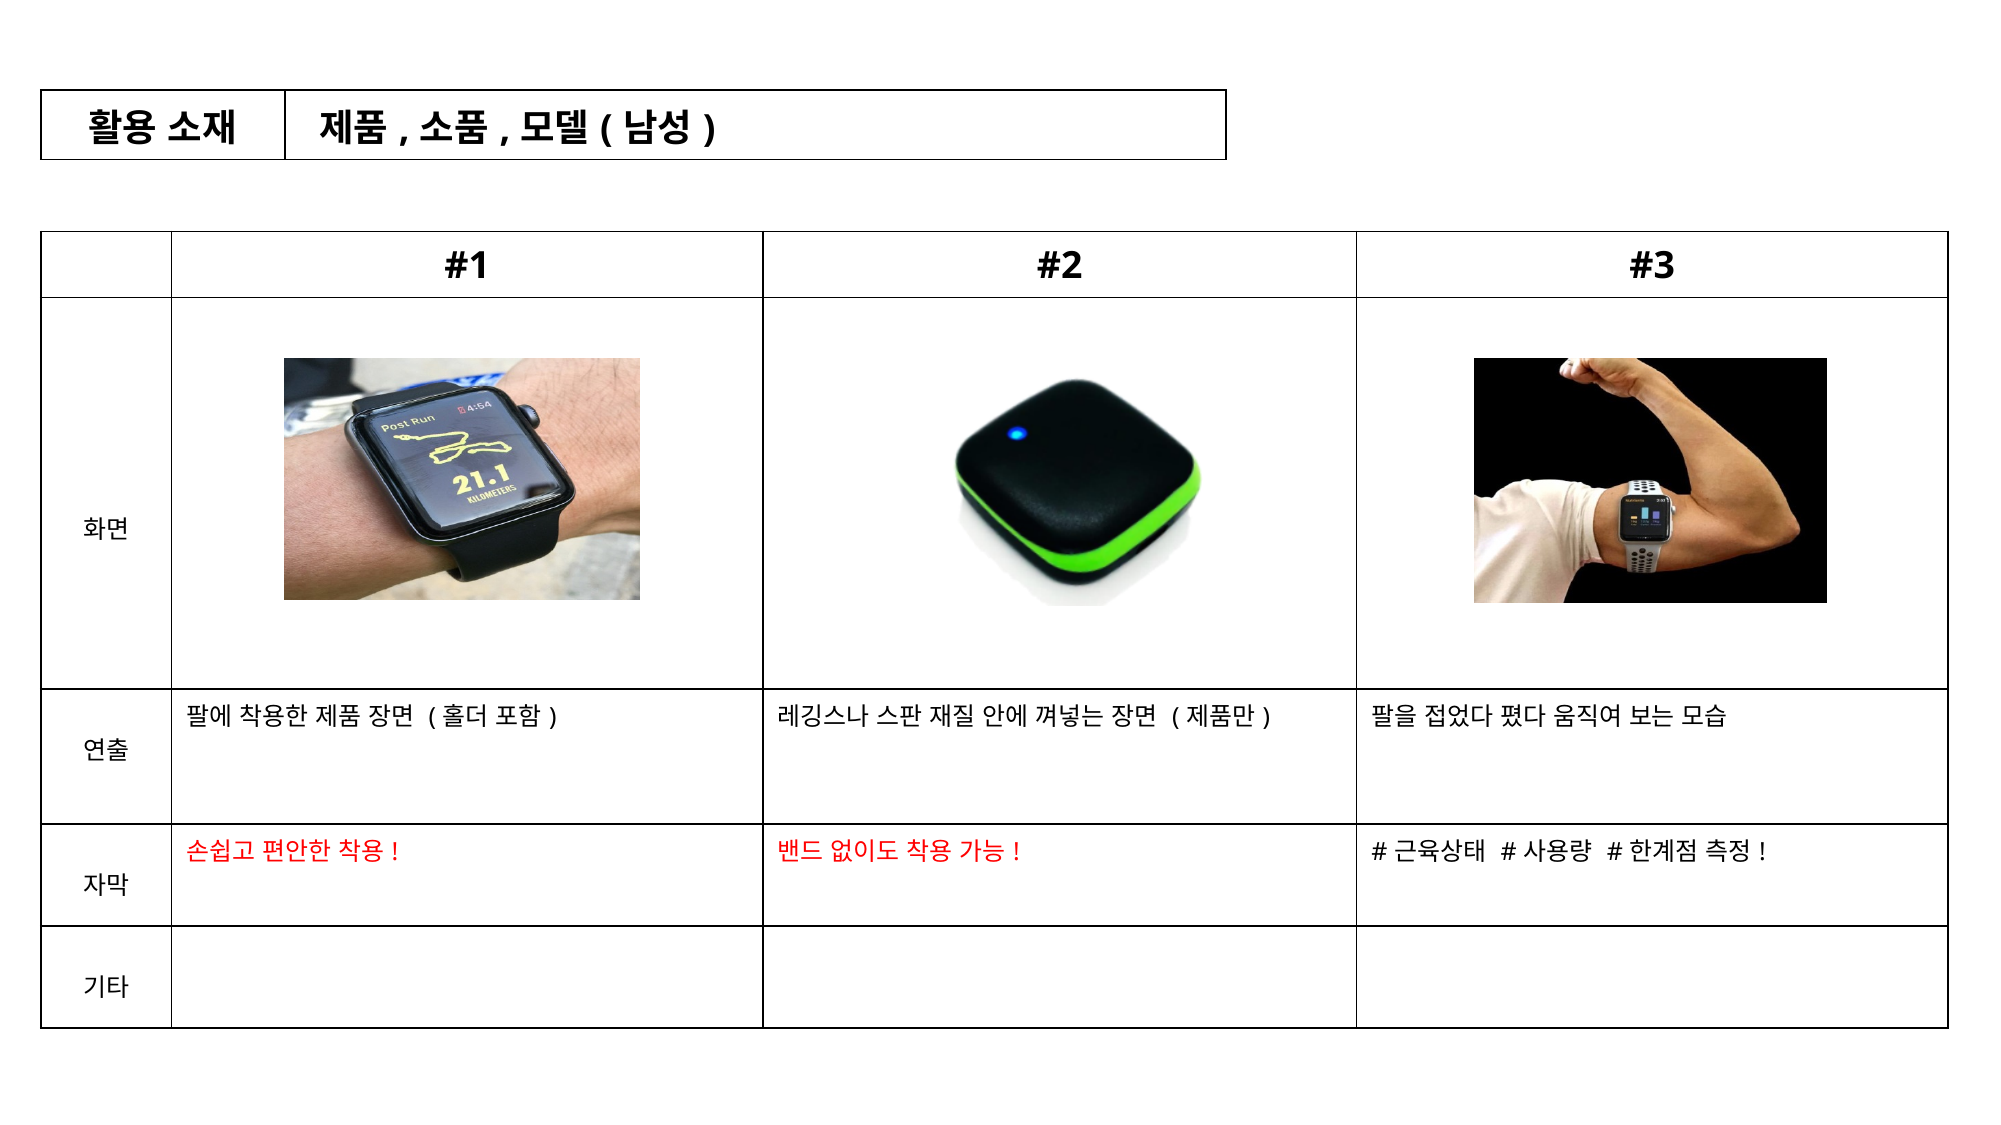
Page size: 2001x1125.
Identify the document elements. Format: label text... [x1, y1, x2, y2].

table_cell 팔에 착용한 제품 장면 (홀더 포함) [172, 690, 762, 823]
table_header #2 [764, 232, 1356, 297]
table_cell #근육상태 #사용량 #한계점 측정! [1357, 825, 1947, 925]
table_cell 기타 [42, 927, 171, 1027]
table_header #1 [172, 232, 762, 297]
table_cell [764, 927, 1356, 1027]
table_cell [1357, 927, 1947, 1027]
table_header 활용 소재 [42, 91, 284, 159]
table_cell 손쉽고 편안한 착용! [172, 825, 762, 925]
picture [284, 358, 640, 600]
table_cell [172, 298, 762, 688]
table_header [42, 232, 171, 297]
table_cell [1357, 298, 1947, 688]
table_cell 레깅스나 스판 재질 안에 껴넣는 장면 (제품만) [764, 690, 1356, 823]
table_cell 밴드 없이도 착용 가능! [764, 825, 1356, 925]
picture [910, 329, 1239, 606]
table_cell 자막 [42, 825, 171, 925]
table_cell 연출 [42, 690, 171, 823]
table_cell 화면 [42, 298, 171, 688]
table_cell [172, 927, 762, 1027]
table_header #3 [1357, 232, 1947, 297]
table_header 제품,소품,모델(남성) [286, 91, 1225, 159]
table_cell 팔을 접었다 폈다 움직여 보는 모습 [1357, 690, 1947, 823]
picture [1474, 358, 1827, 603]
table_cell [764, 298, 1356, 688]
